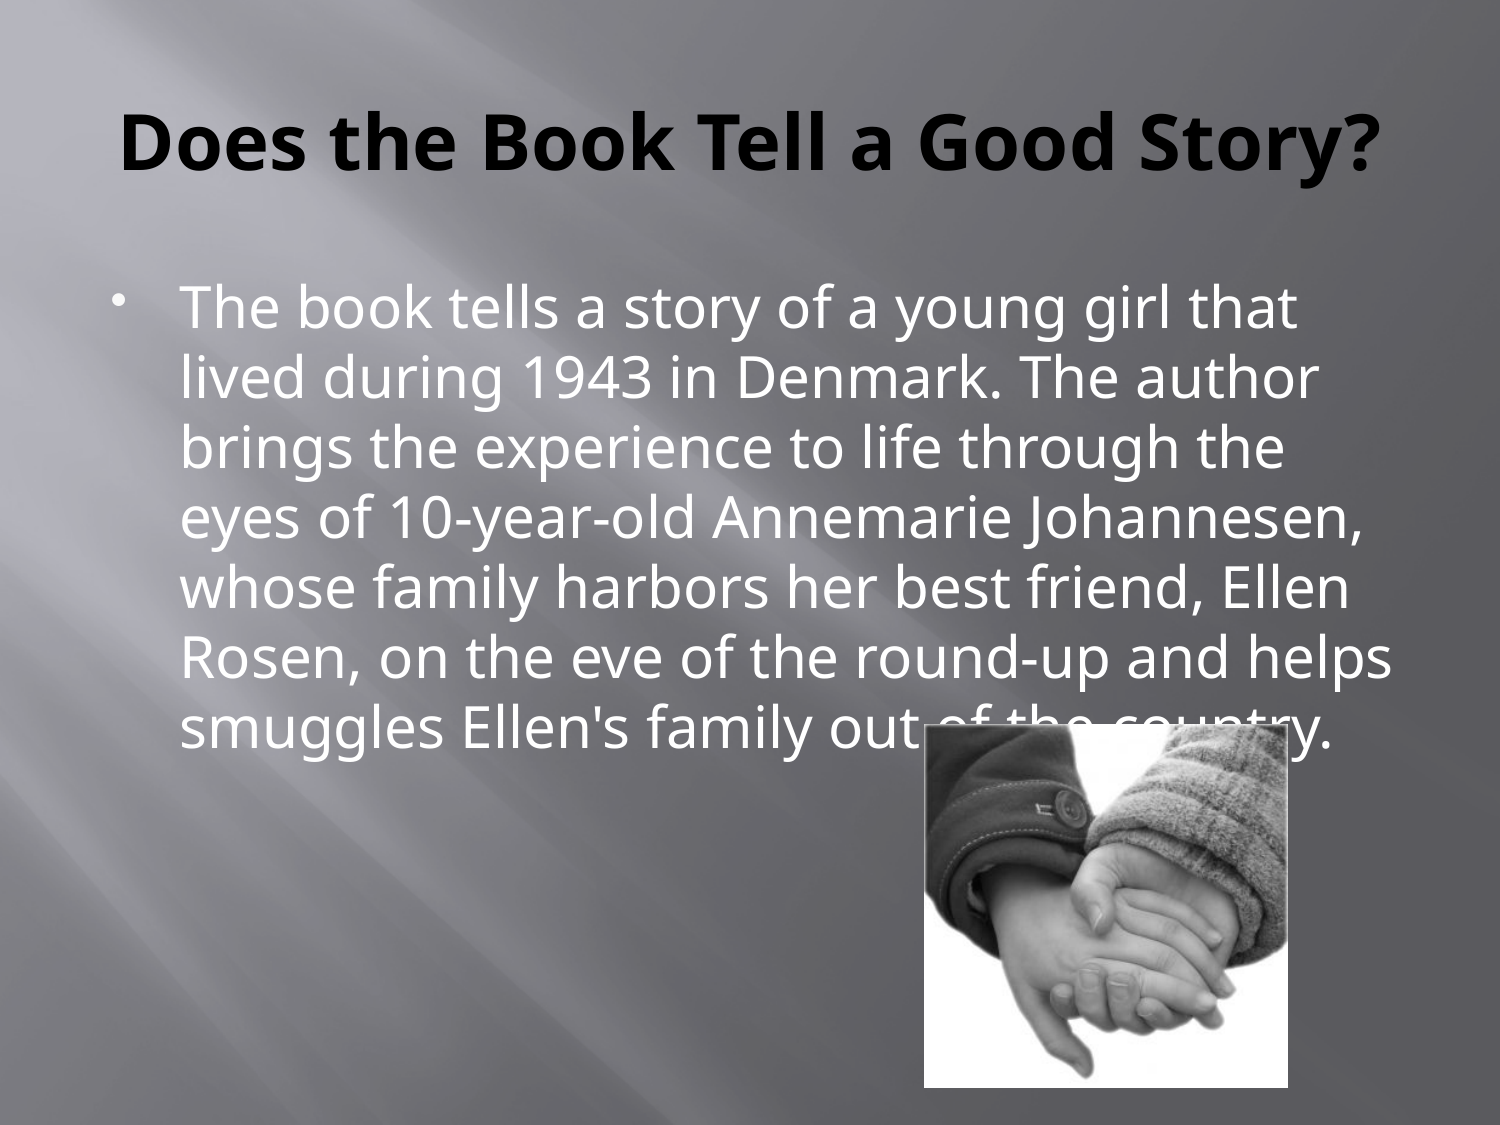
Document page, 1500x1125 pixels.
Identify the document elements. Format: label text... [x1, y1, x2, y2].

picture [924, 724, 1288, 1088]
title Does the Book Tell a Good Story? [75, 45, 1425, 233]
list The book tells a story of a young girl that lived during 1943 in Denmark. The author brings the experience to life through the eyes of 10-year-old Annemarie Johannesen, whose family harbors her best friend, Ellen Rosen, on the eve of the round-up and helps smuggles Ellen's family out of the country. [75, 262, 1425, 1035]
